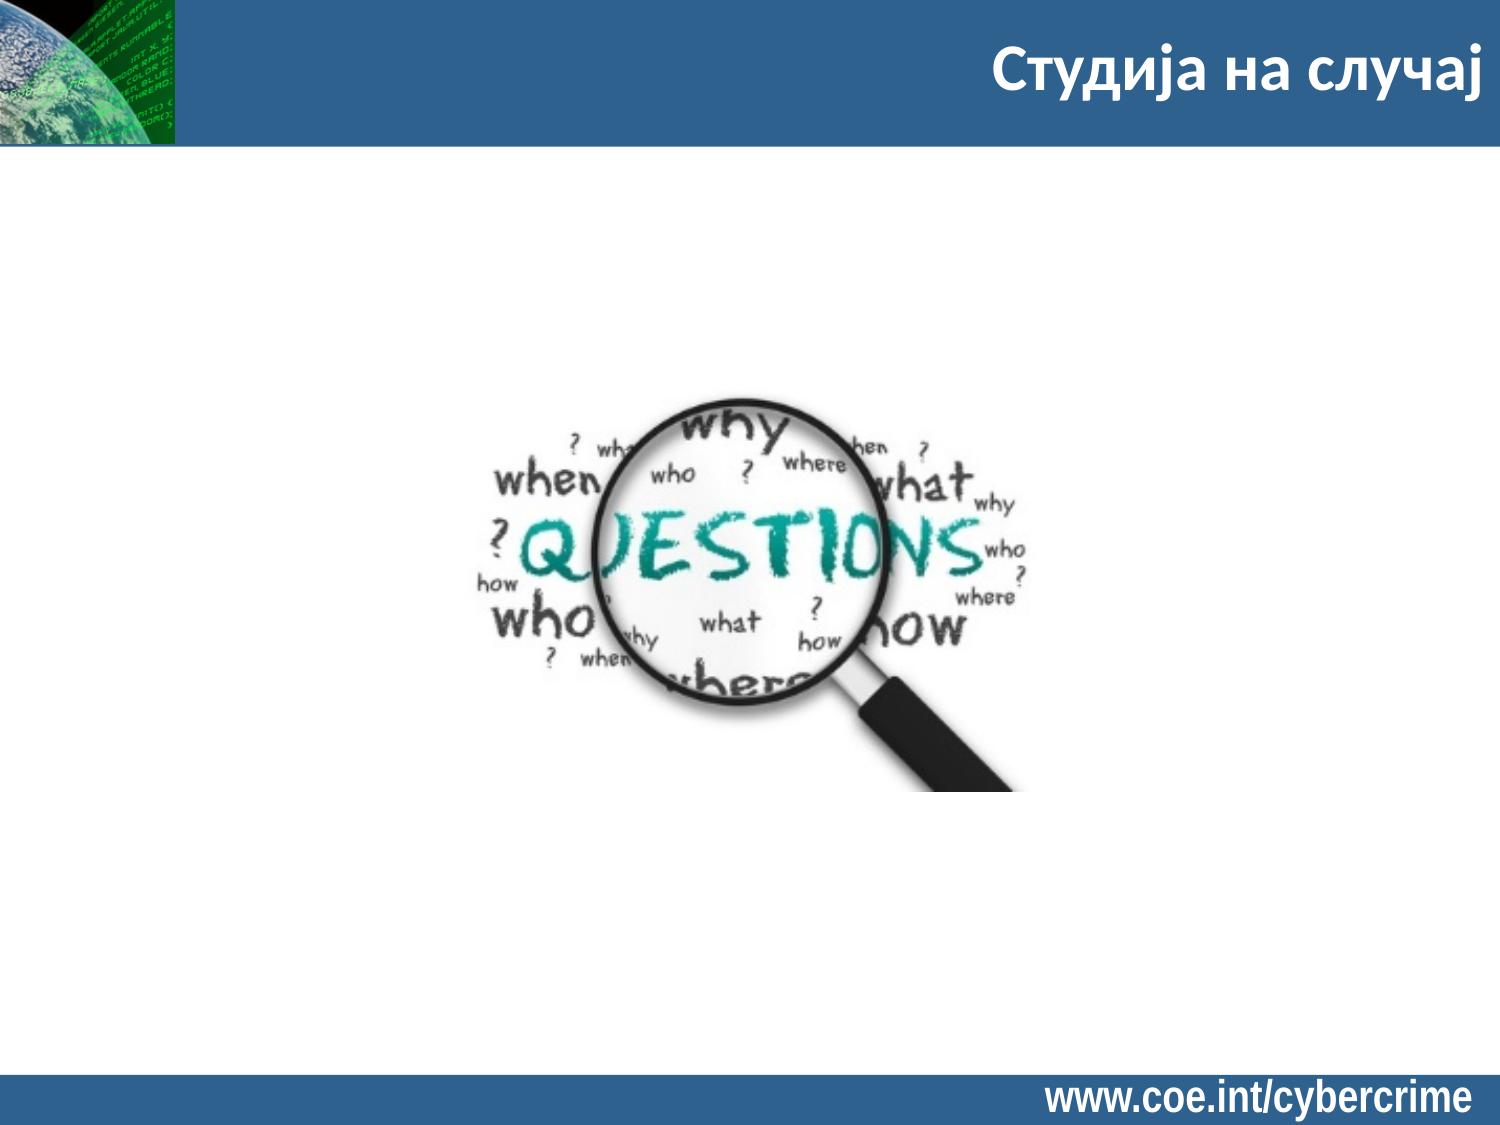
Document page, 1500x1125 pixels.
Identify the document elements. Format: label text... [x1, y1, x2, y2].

text_box www.coe.int/cybercrime [1030, 1059, 1500, 1125]
picture [443, 332, 1057, 793]
text_box Студија на случај [177, 0, 1500, 149]
picture [0, 0, 175, 144]
text_box [0, 1073, 1030, 1125]
